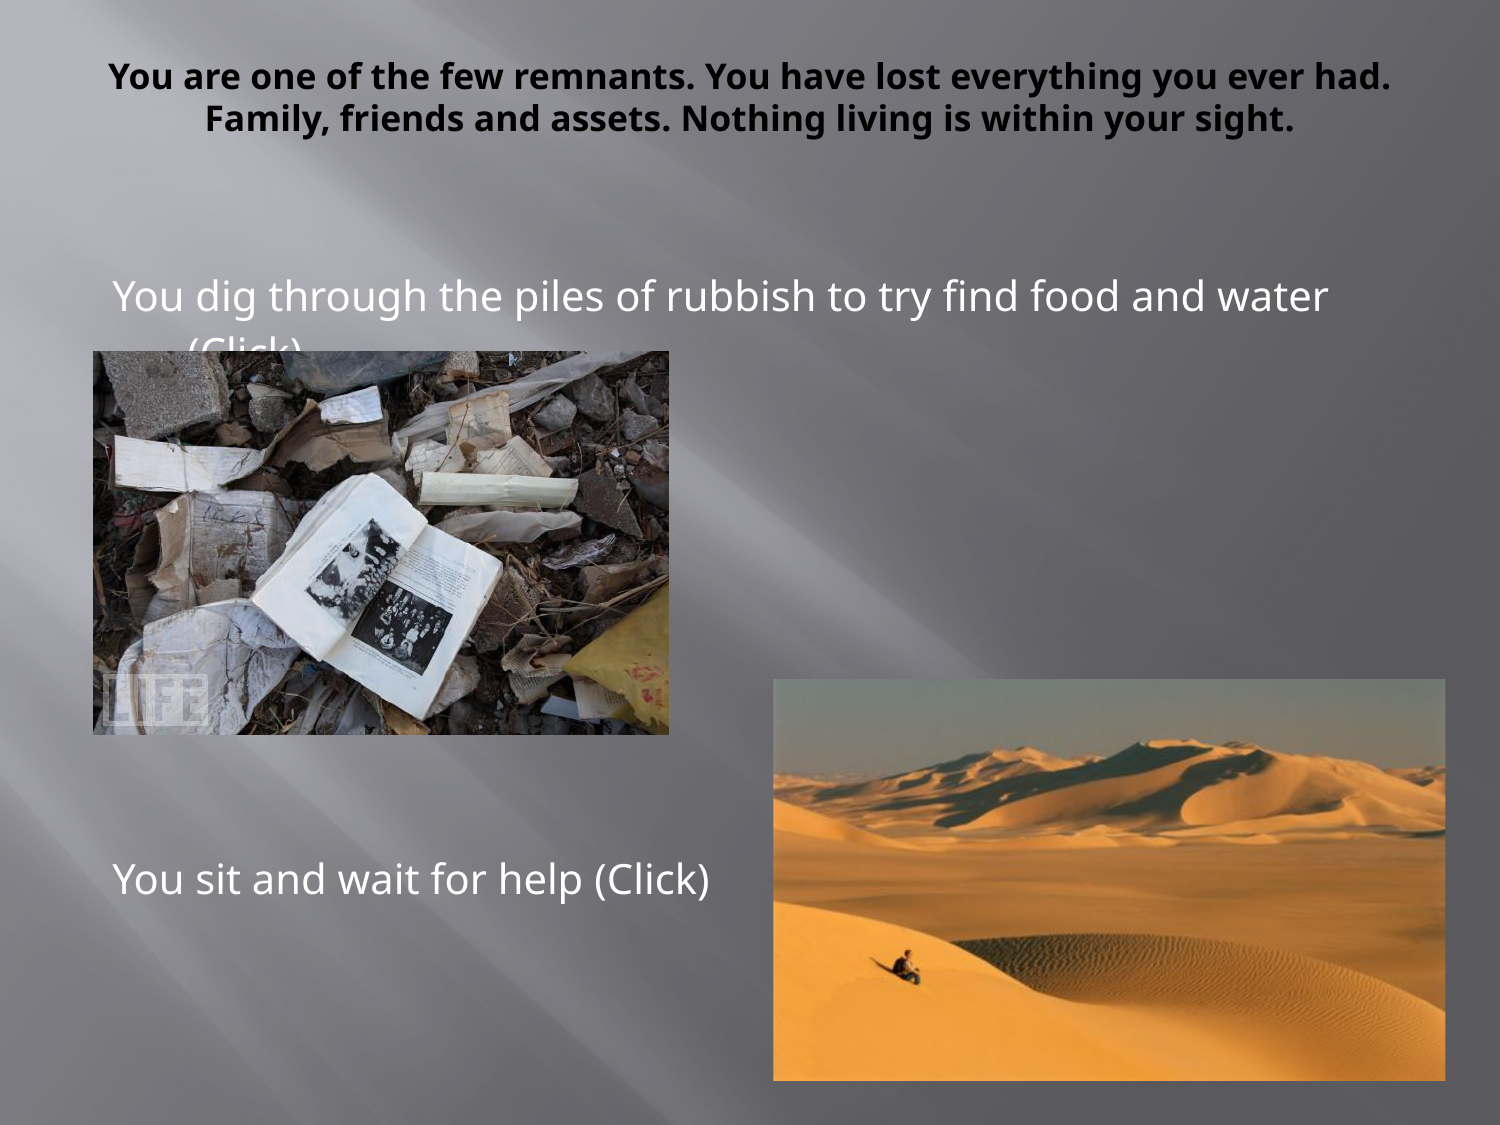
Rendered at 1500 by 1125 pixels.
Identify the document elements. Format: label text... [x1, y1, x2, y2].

title You are one of the few remnants. You have lost everything you ever had. Family, friends and assets. Nothing living is within your sight. [75, 45, 1425, 233]
picture [773, 679, 1446, 1081]
picture [93, 351, 670, 736]
list You dig through the piles of rubbish to try find food and water (Click) You sit and wait for help (Click) [75, 262, 1425, 1035]
